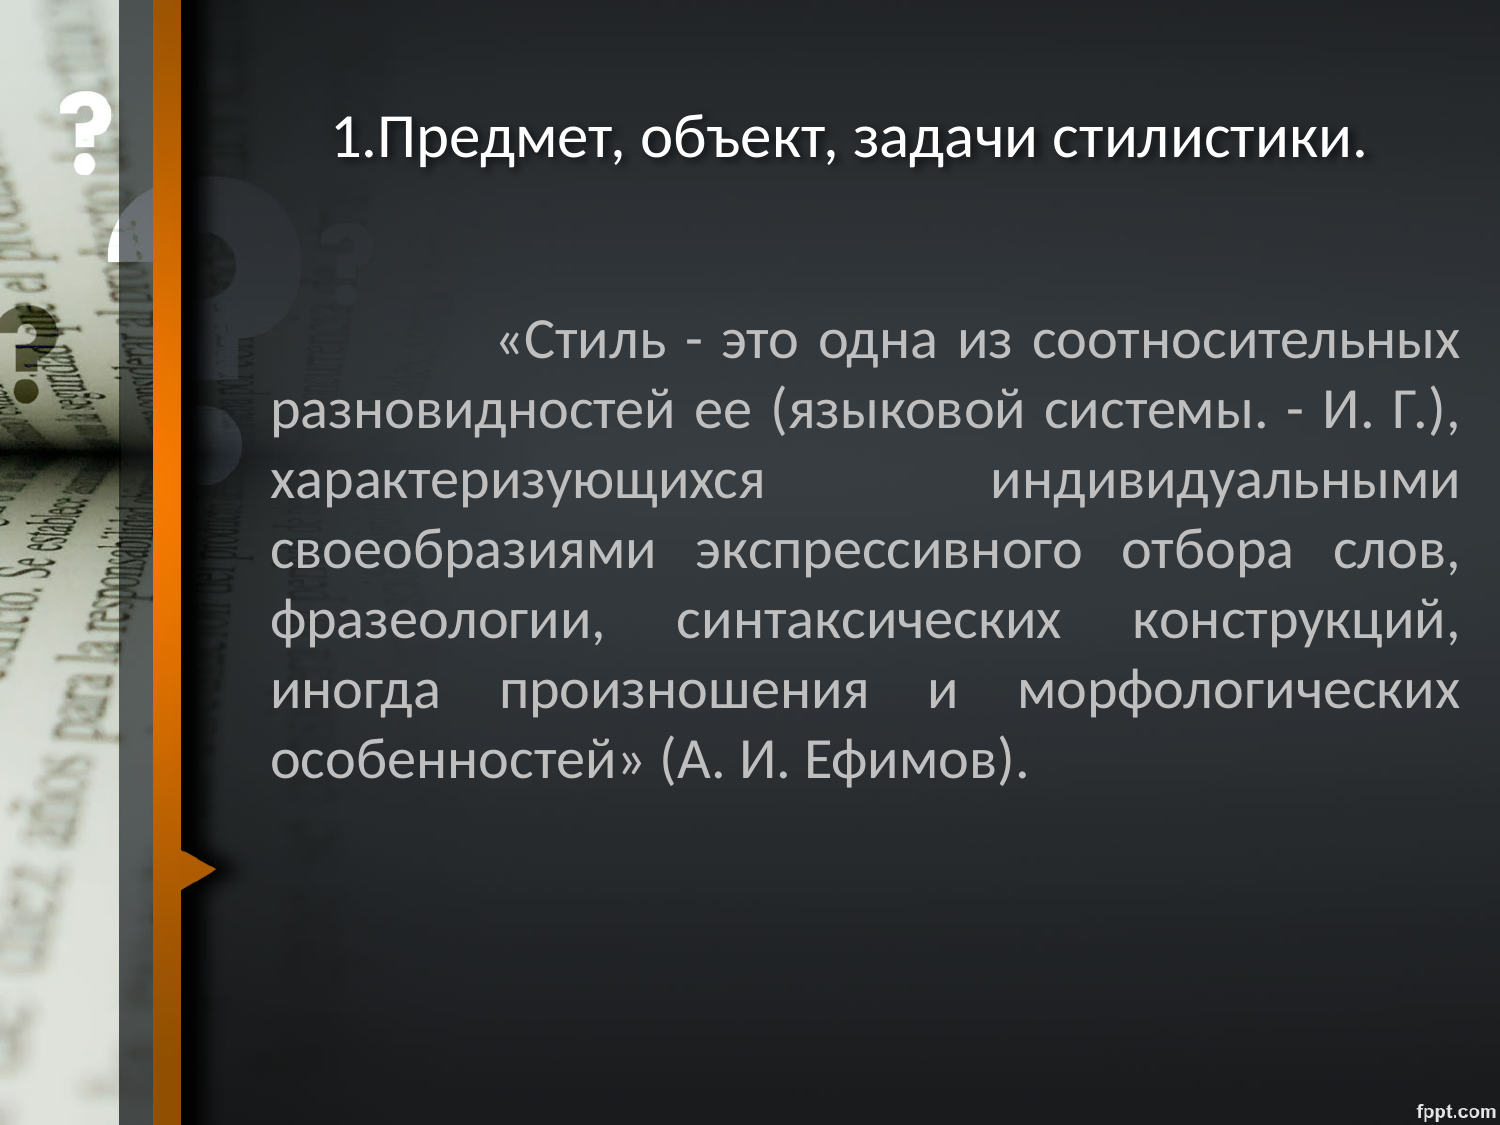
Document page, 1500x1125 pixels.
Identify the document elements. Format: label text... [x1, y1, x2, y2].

list «Стиль - это одна из соотносительных разновидностей ее (языковой системы. - И. Г.), характеризующихся индивидуальными своеобразиями экспрессивного отбора слов, фразеологии, синтаксических конструкций, иногда произношения и морфологических особенностей» (А. И. Ефимов). [198, 211, 1477, 1064]
picture [0, 0, 1500, 1125]
title 1.Предмет, объект, задачи стилистики. [299, 61, 1402, 204]
